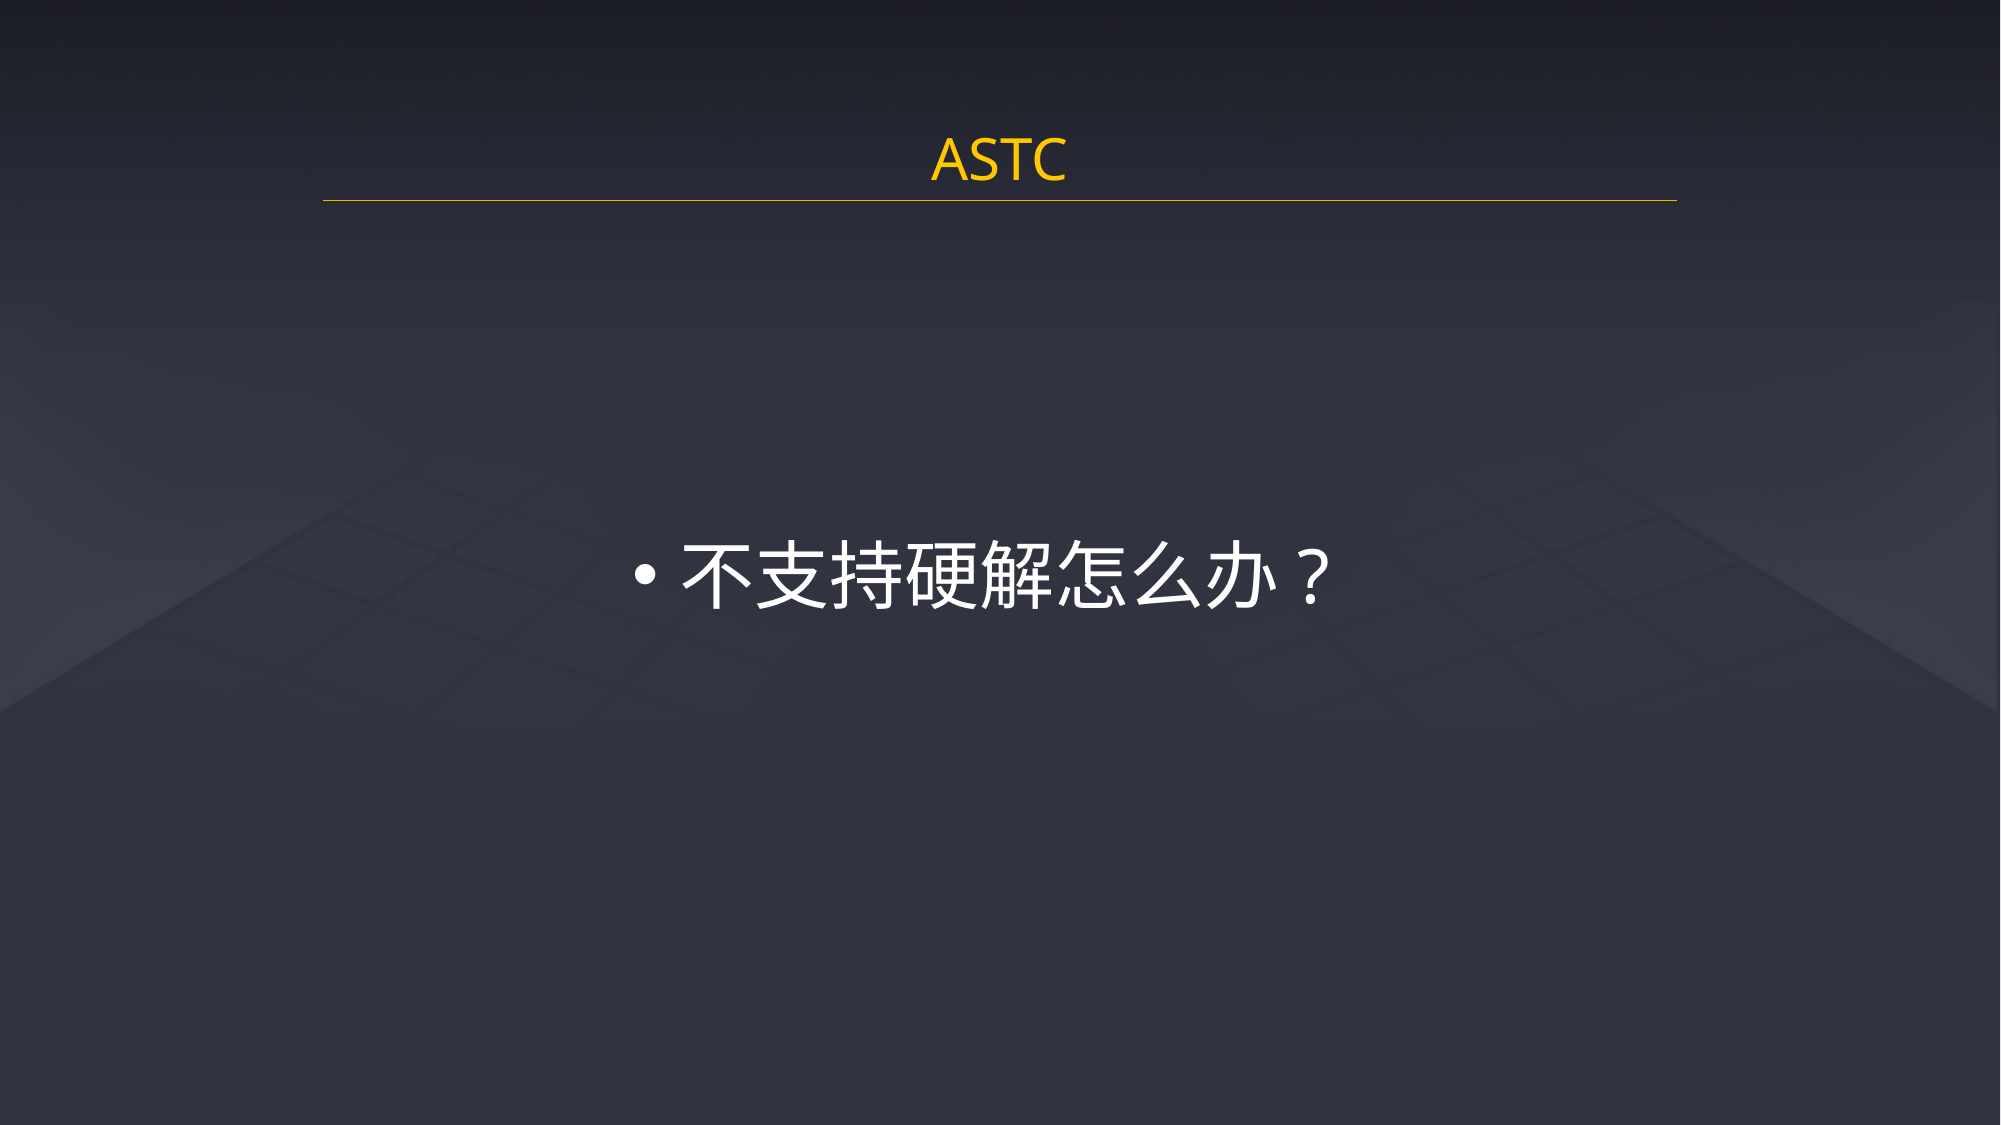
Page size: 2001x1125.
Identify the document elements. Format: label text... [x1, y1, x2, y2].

picture [0, 0, 2001, 1125]
text_box 不支持硬解怎么办? [624, 521, 1553, 626]
text_box ASTC [363, 114, 1637, 200]
